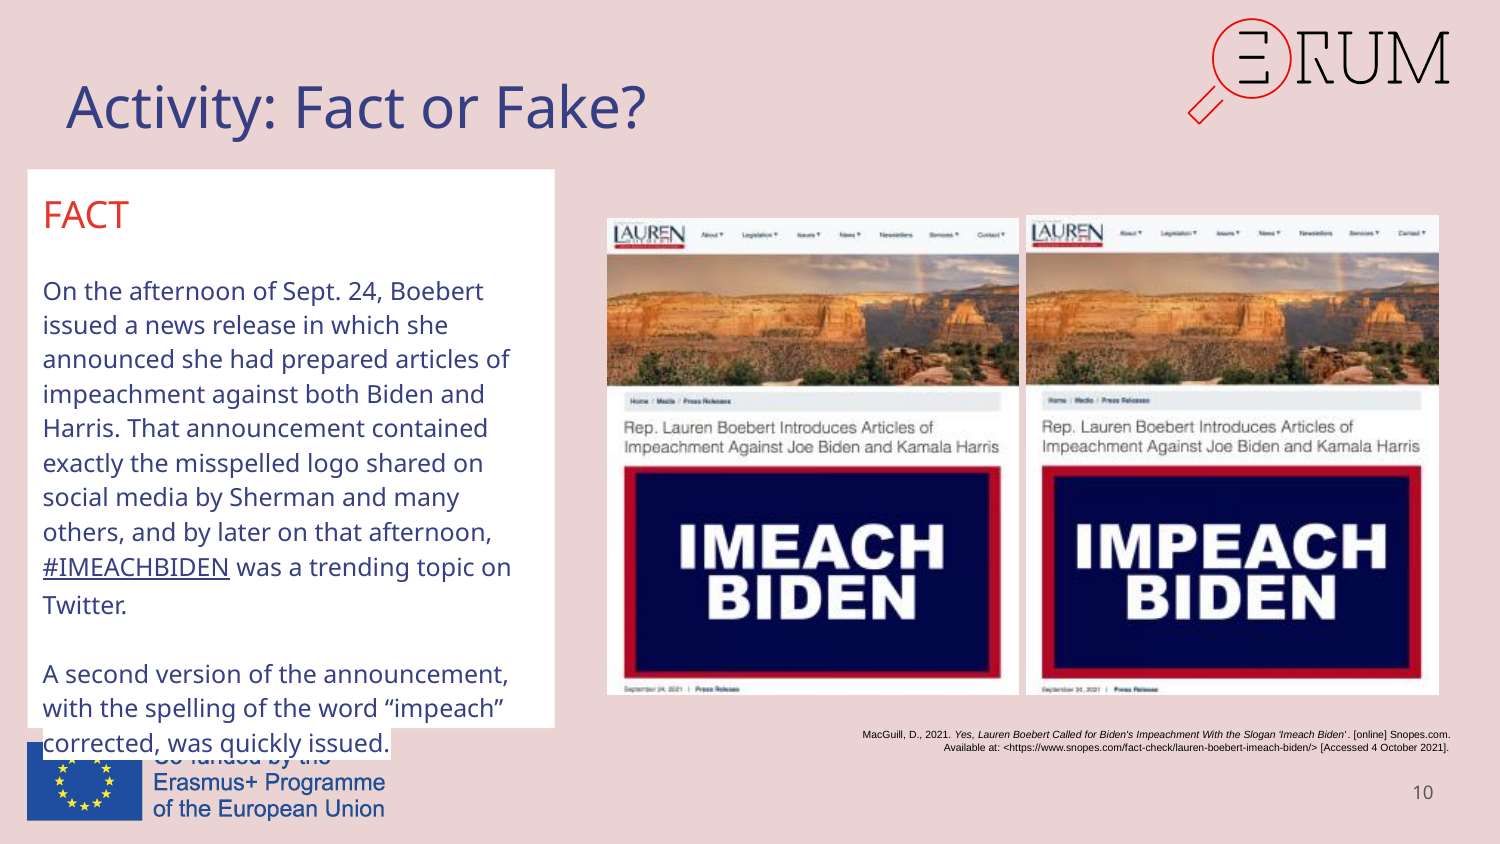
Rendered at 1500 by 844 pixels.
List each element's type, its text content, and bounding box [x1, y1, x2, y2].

slide_number 10 [1358, 766, 1449, 826]
title Activity: Fact or Fake? [51, 55, 1168, 150]
picture [606, 218, 1019, 696]
picture [27, 742, 385, 821]
text_box MacGuill, D., 2021. Yes, Lauren Boebert Called for Biden's Impeachment With the Slogan 'Imeach Biden'. [online] Snopes.com. Available at: <https://www.snopes.com/fact-check/lauren-boebert-imeach-biden/> [Accessed 4 October 2021]. [846, 715, 1467, 766]
picture [1026, 215, 1439, 696]
list FACT On the afternoon of Sept. 24, Boebert issued a news release in which she announced she had prepared articles of impeachment against both Biden and Harris. That announcement contained exactly the misspelled logo shared on social media by Sherman and many others, and by later on that afternoon, #IMEACHBIDEN was a trending topic on Twitter. A second version of the announcement, with the spelling of the word “impeach” corrected, was quickly issued. [27, 169, 555, 729]
picture [1136, 0, 1500, 137]
